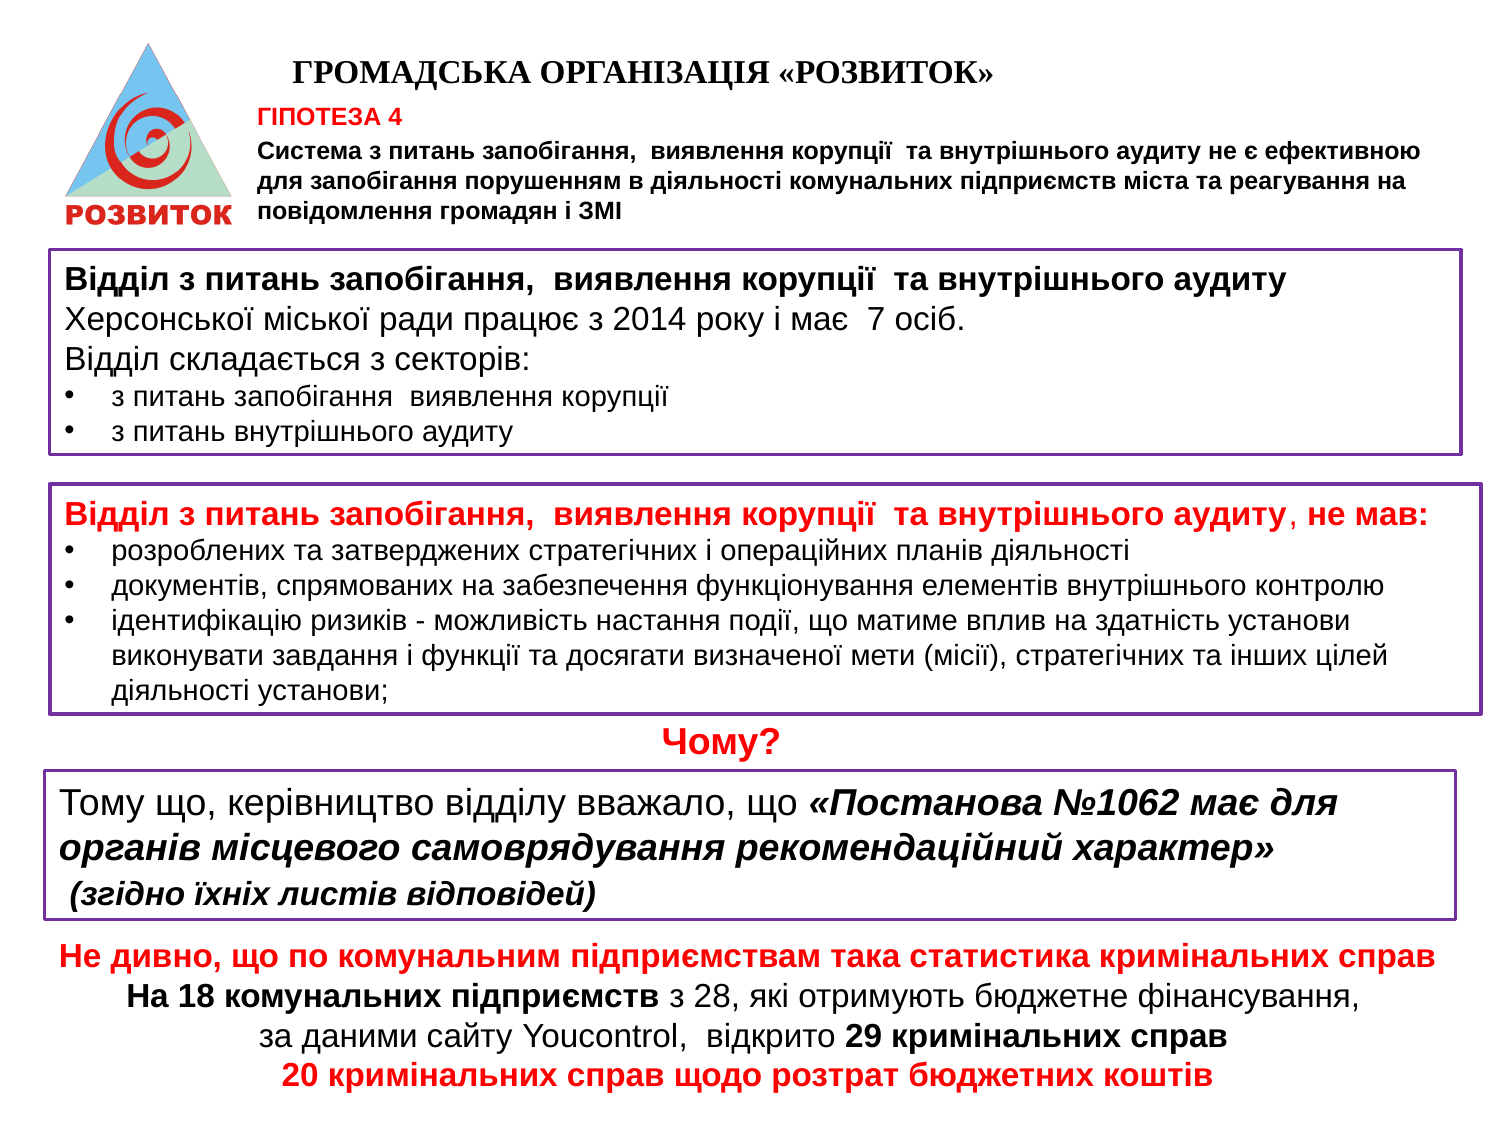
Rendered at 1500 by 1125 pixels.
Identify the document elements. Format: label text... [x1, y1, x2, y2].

text_box Відділ з питань запобігання, виявлення корупції та внутрішнього аудиту Херсонської міської ради працює з 2014 року і має 7 осіб. Відділ складається з секторів: з питань запобігання виявлення корупції з питань внутрішнього аудиту [49, 249, 1461, 455]
text_box ГРОМАДСЬКА ОРГАНІЗАЦІЯ «РОЗВИТОК» [277, 37, 1341, 90]
text_box Тому що, керівництво відділу вважало, що «Постанова №1062 має для органів місцевого самоврядування рекомендаційний характер» (згідно їхніх листів відповідей) [44, 770, 1456, 920]
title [64, 42, 232, 225]
text_box Не дивно, що по комунальним підприємствам така статистика кримінальних справ На 18 комунальних підприємств з 28, які отримують бюджетне фінансування, за даними сайту Youcontrol, відкрито 29 кримінальних справ 20 кримінальних справ щодо розтрат бюджетних коштів [17, 926, 1479, 1101]
subtitle ГІПОТЕЗА 4 Система з питань запобігання, виявлення корупції та внутрішнього аудиту не є ефективною для запобігання порушенням в діяльності комунальних підприємств міста та реагування на повідомлення громадян і ЗМІ [242, 100, 1465, 212]
text_box Чому? [588, 709, 856, 770]
text_box Відділ з питань запобігання, виявлення корупції та внутрішнього аудиту, не мав: розроблених та затверджених стратегічних і операційних планів діяльності документів, спрямованих на забезпечення функціонування елементів внутрішнього контролю ідентифікацію ризиків - можливість настання події, що матиме вплив на здатність установи виконувати завдання і функції та досягати визначеної мети (місії), стратегічних та інших цілей діяльності установи; [49, 484, 1481, 714]
